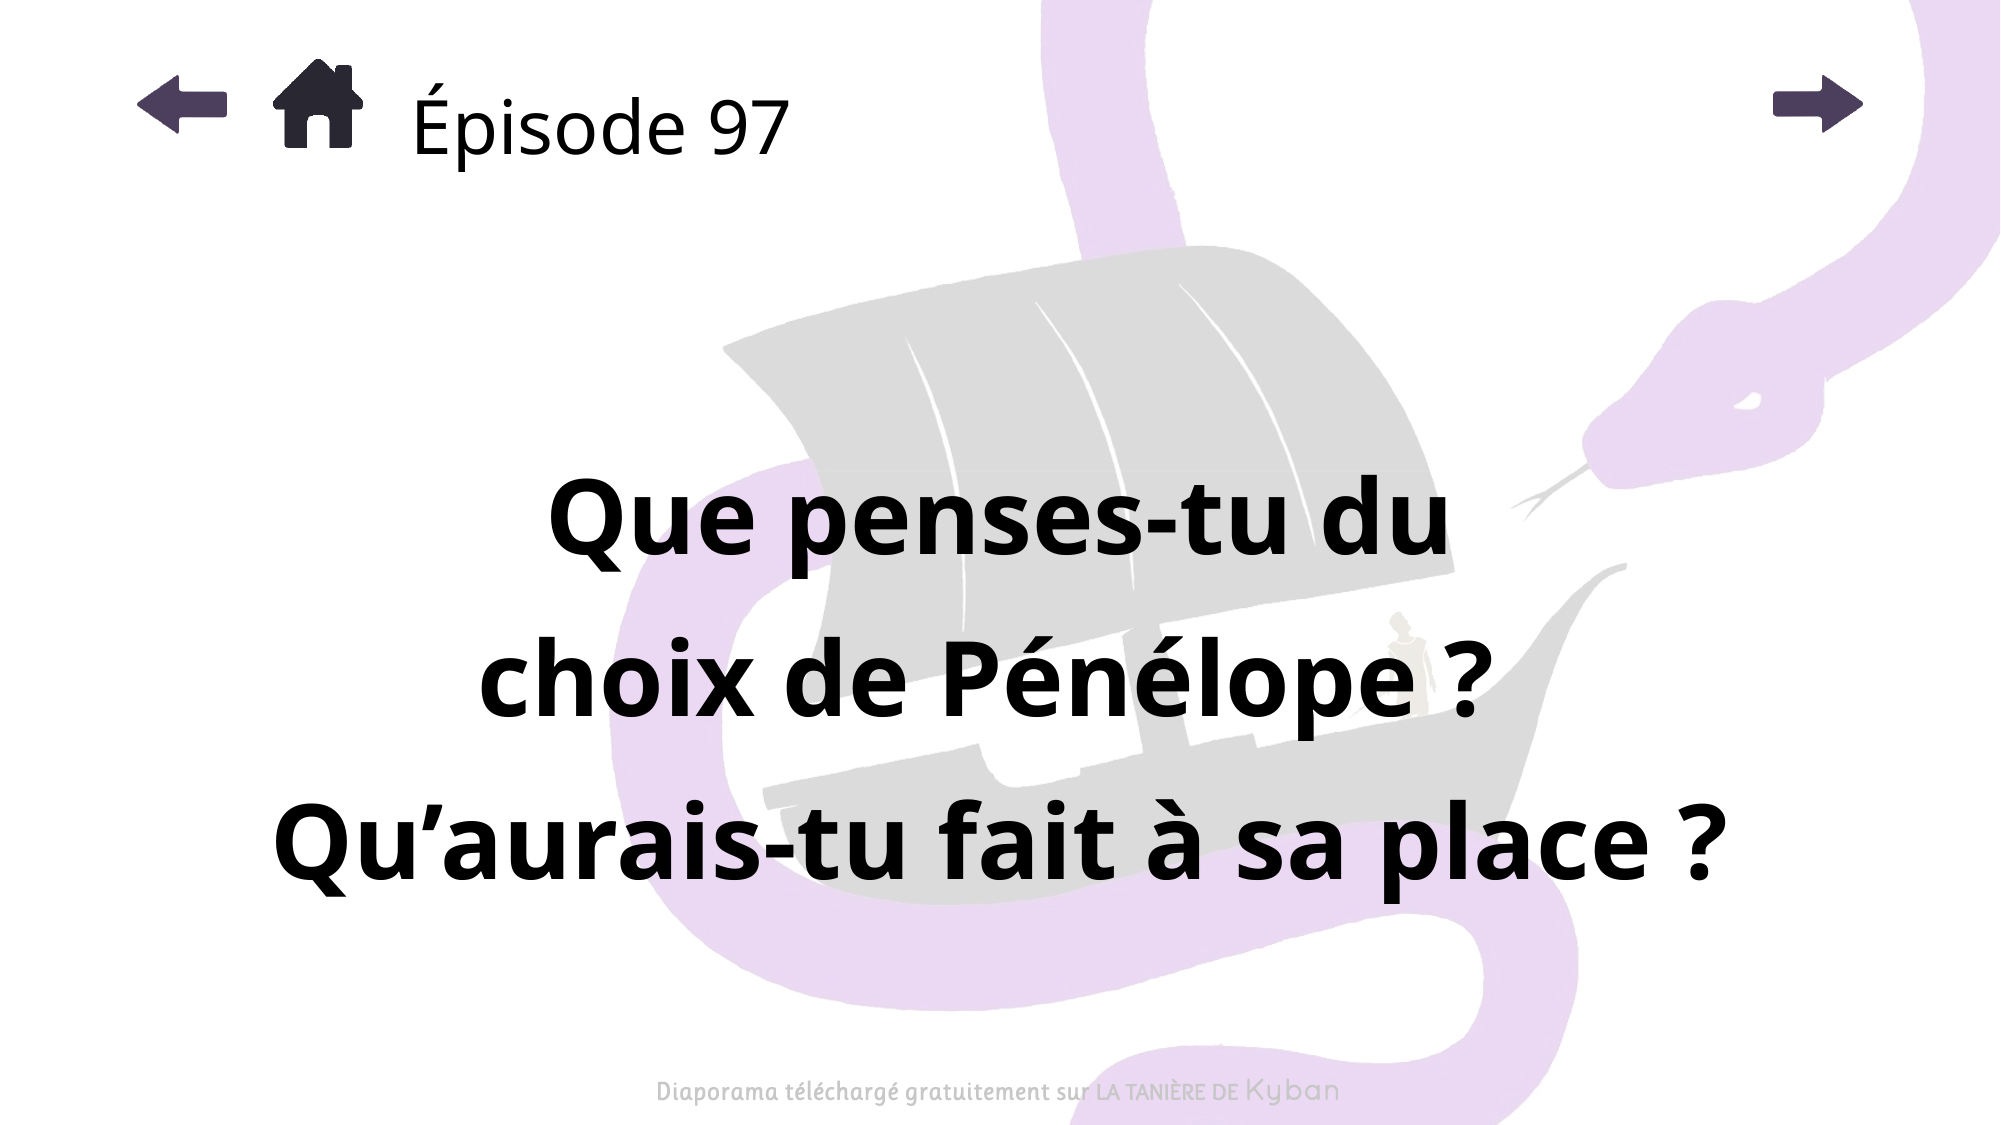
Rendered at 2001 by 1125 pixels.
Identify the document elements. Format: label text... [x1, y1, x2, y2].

picture [0, 0, 2001, 1125]
list Que penses-tu du choix de Pénélope ? Qu’aurais-tu fait à sa place ? [137, 299, 1863, 1014]
title Épisode 97 [395, 59, 1863, 202]
